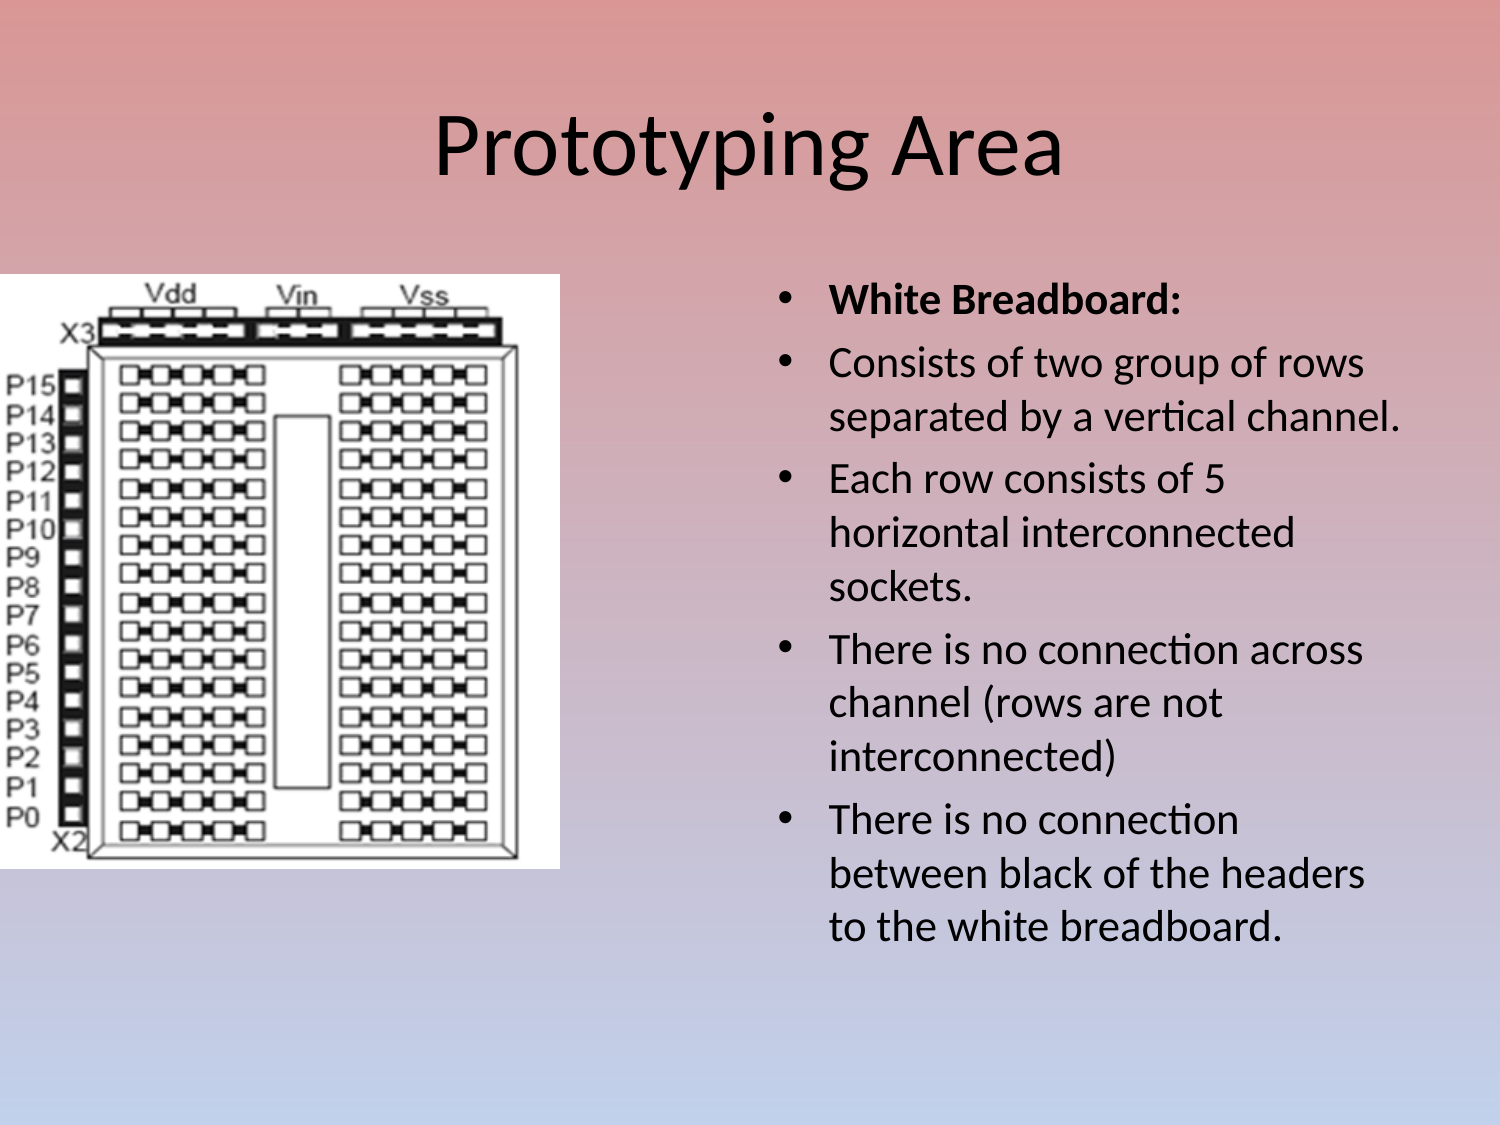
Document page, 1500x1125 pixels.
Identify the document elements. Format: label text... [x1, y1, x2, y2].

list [0, 274, 560, 869]
title Prototyping Area [75, 45, 1425, 233]
list White Breadboard: Consists of two group of rows separated by a vertical channel. Each row consists of 5 horizontal interconnected sockets. There is no connection across channel (rows are not interconnected) There is no connection between black of the headers to the white breadboard. [762, 262, 1425, 1005]
